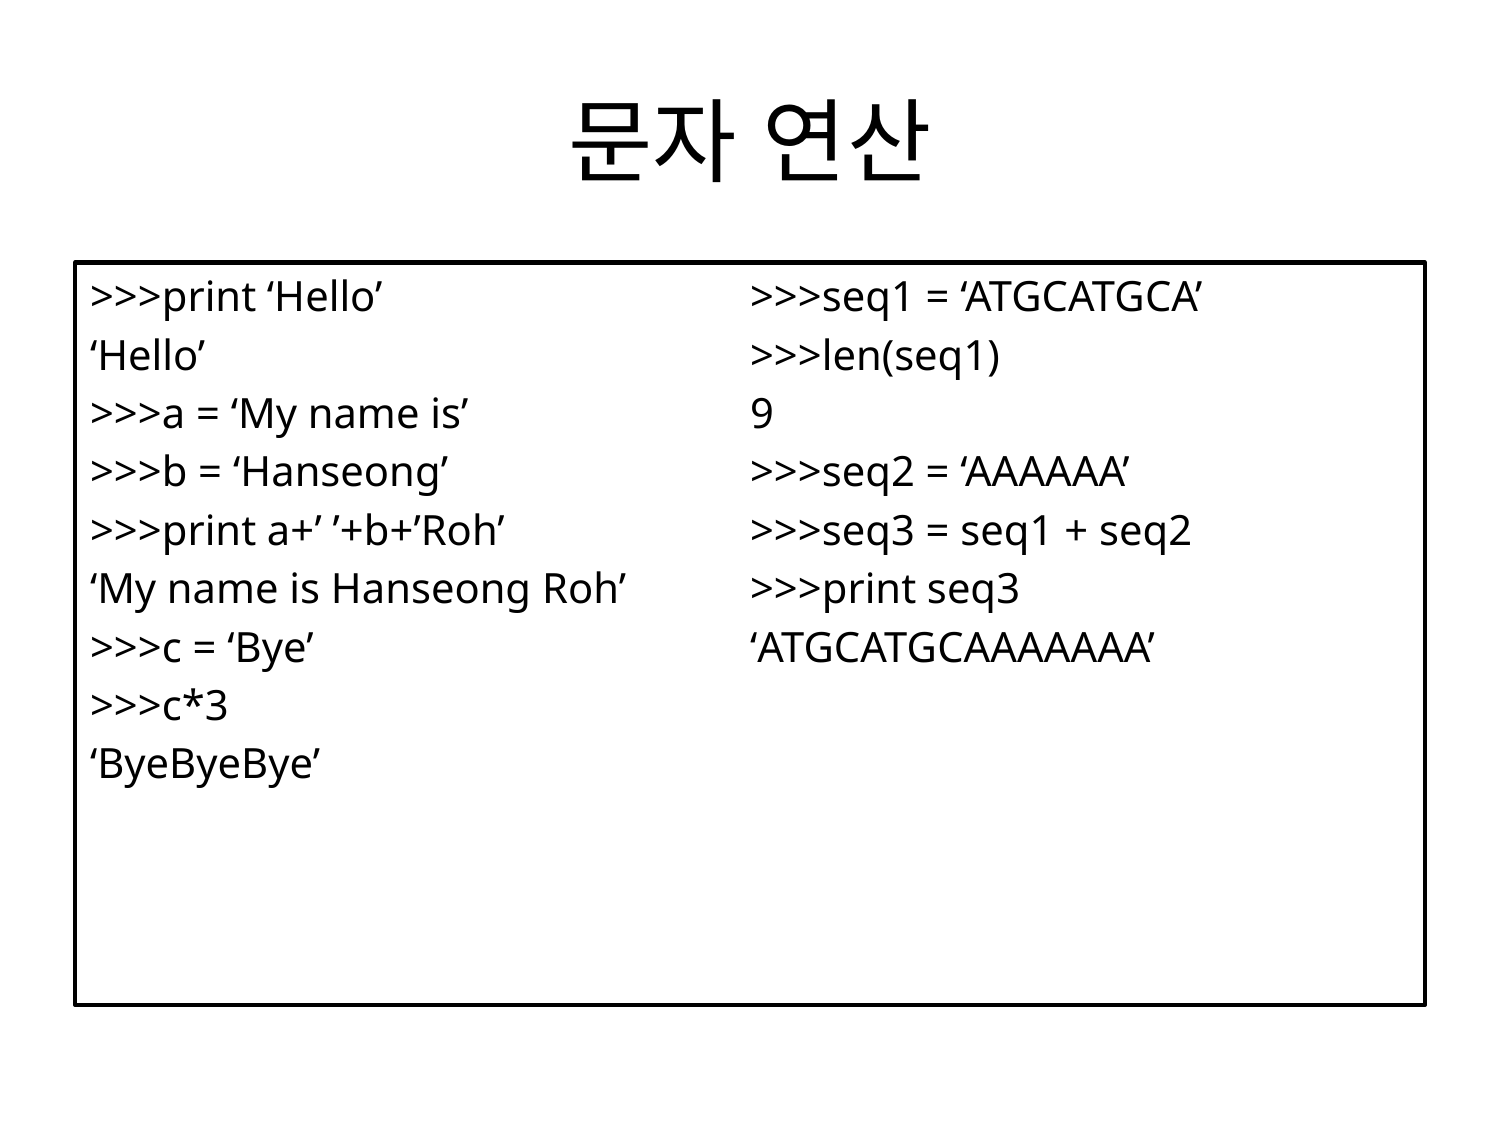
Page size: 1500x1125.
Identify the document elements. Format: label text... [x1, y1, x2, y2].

list >>>print ‘Hello’ ‘Hello’ >>>a = ‘My name is’ >>>b = ‘Hanseong’ >>>print a+’ ’+b+’Roh’ ‘My name is Hanseong Roh’ >>>c = ‘Bye’ >>>c*3 ‘ByeByeBye’ >>>seq1 = ‘ATGCATGCA’ >>>len(seq1) 9 >>>seq2 = ‘AAAAAA’ >>>seq3 = seq1 + seq2 >>>print seq3 ‘ATGCATGCAAAAAAA’ [73, 260, 1427, 1007]
title 문자 연산 [75, 45, 1425, 233]
